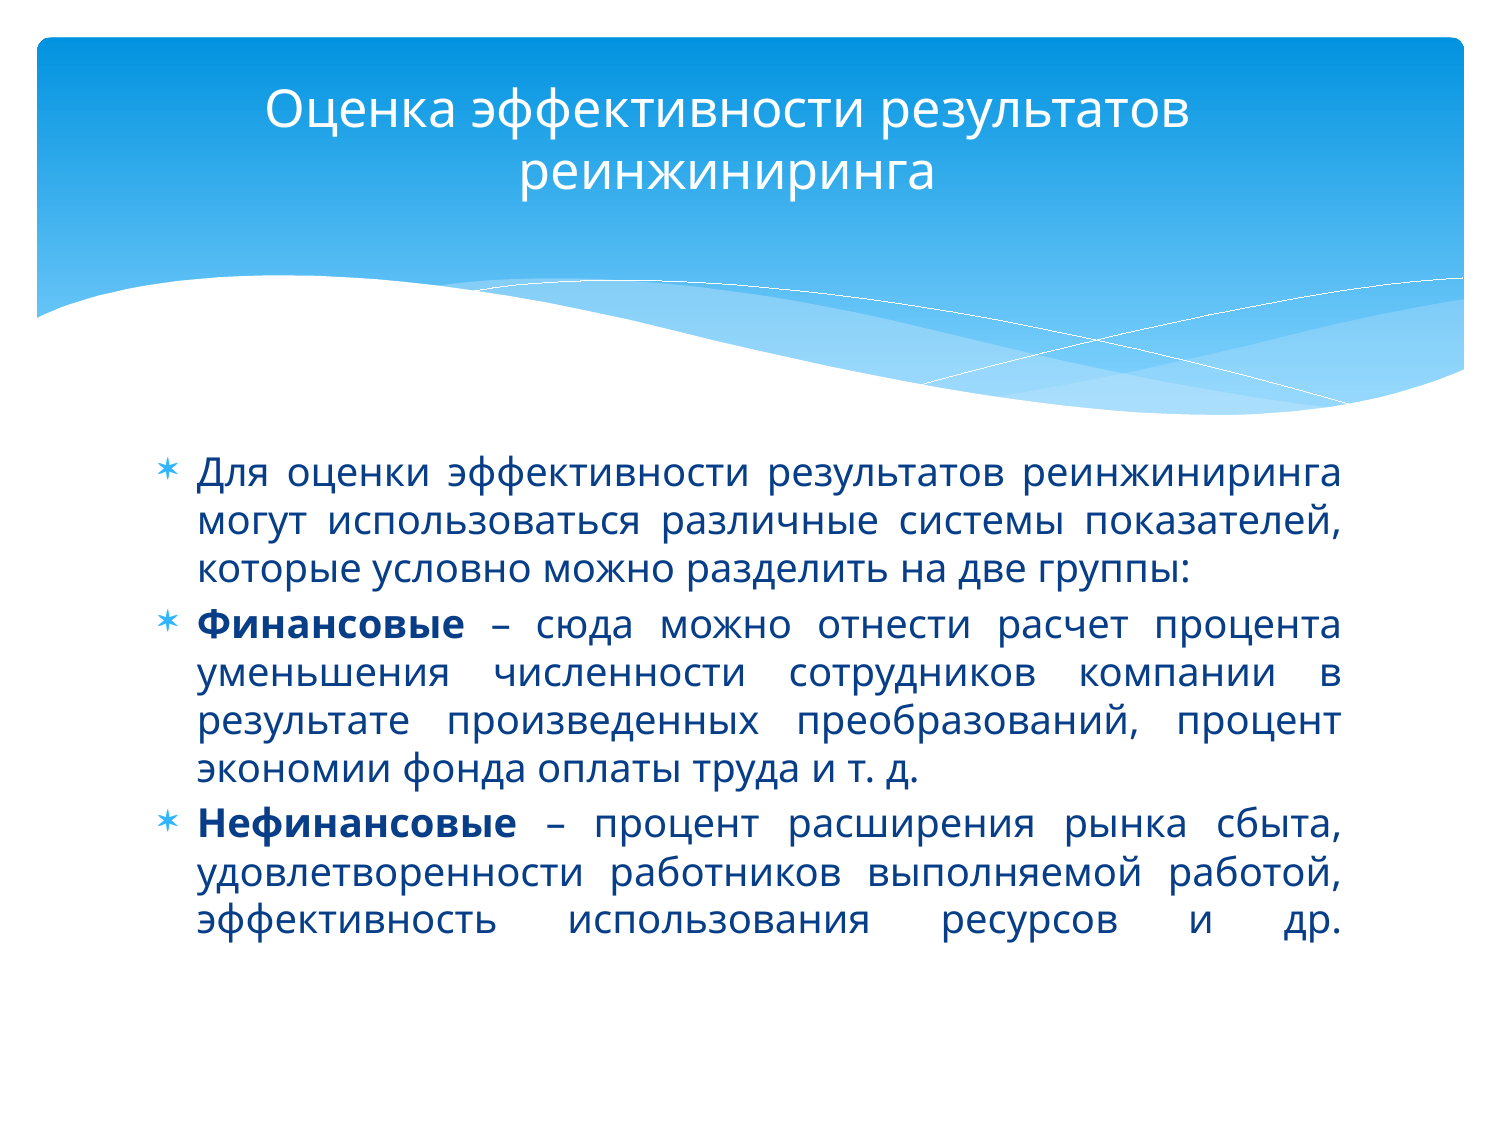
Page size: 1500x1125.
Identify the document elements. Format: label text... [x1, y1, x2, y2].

list Для оценки эффективности результатов реинжиниринга могут использоваться различные системы показателей, которые условно можно разделить на две группы: Финансовые – сюда можно отнести расчет процента уменьшения численности сотрудников компании в результате произведенных преобразований, процент экономии фонда оплаты труда и т. д. Нефинансовые – процент расширения рынка сбыта, удовлетворенности работников выполняемой работой, эффективность использования ресурсов и др. [143, 438, 1359, 1005]
title Оценка эффективности результатов реинжиниринга [53, 66, 1404, 272]
